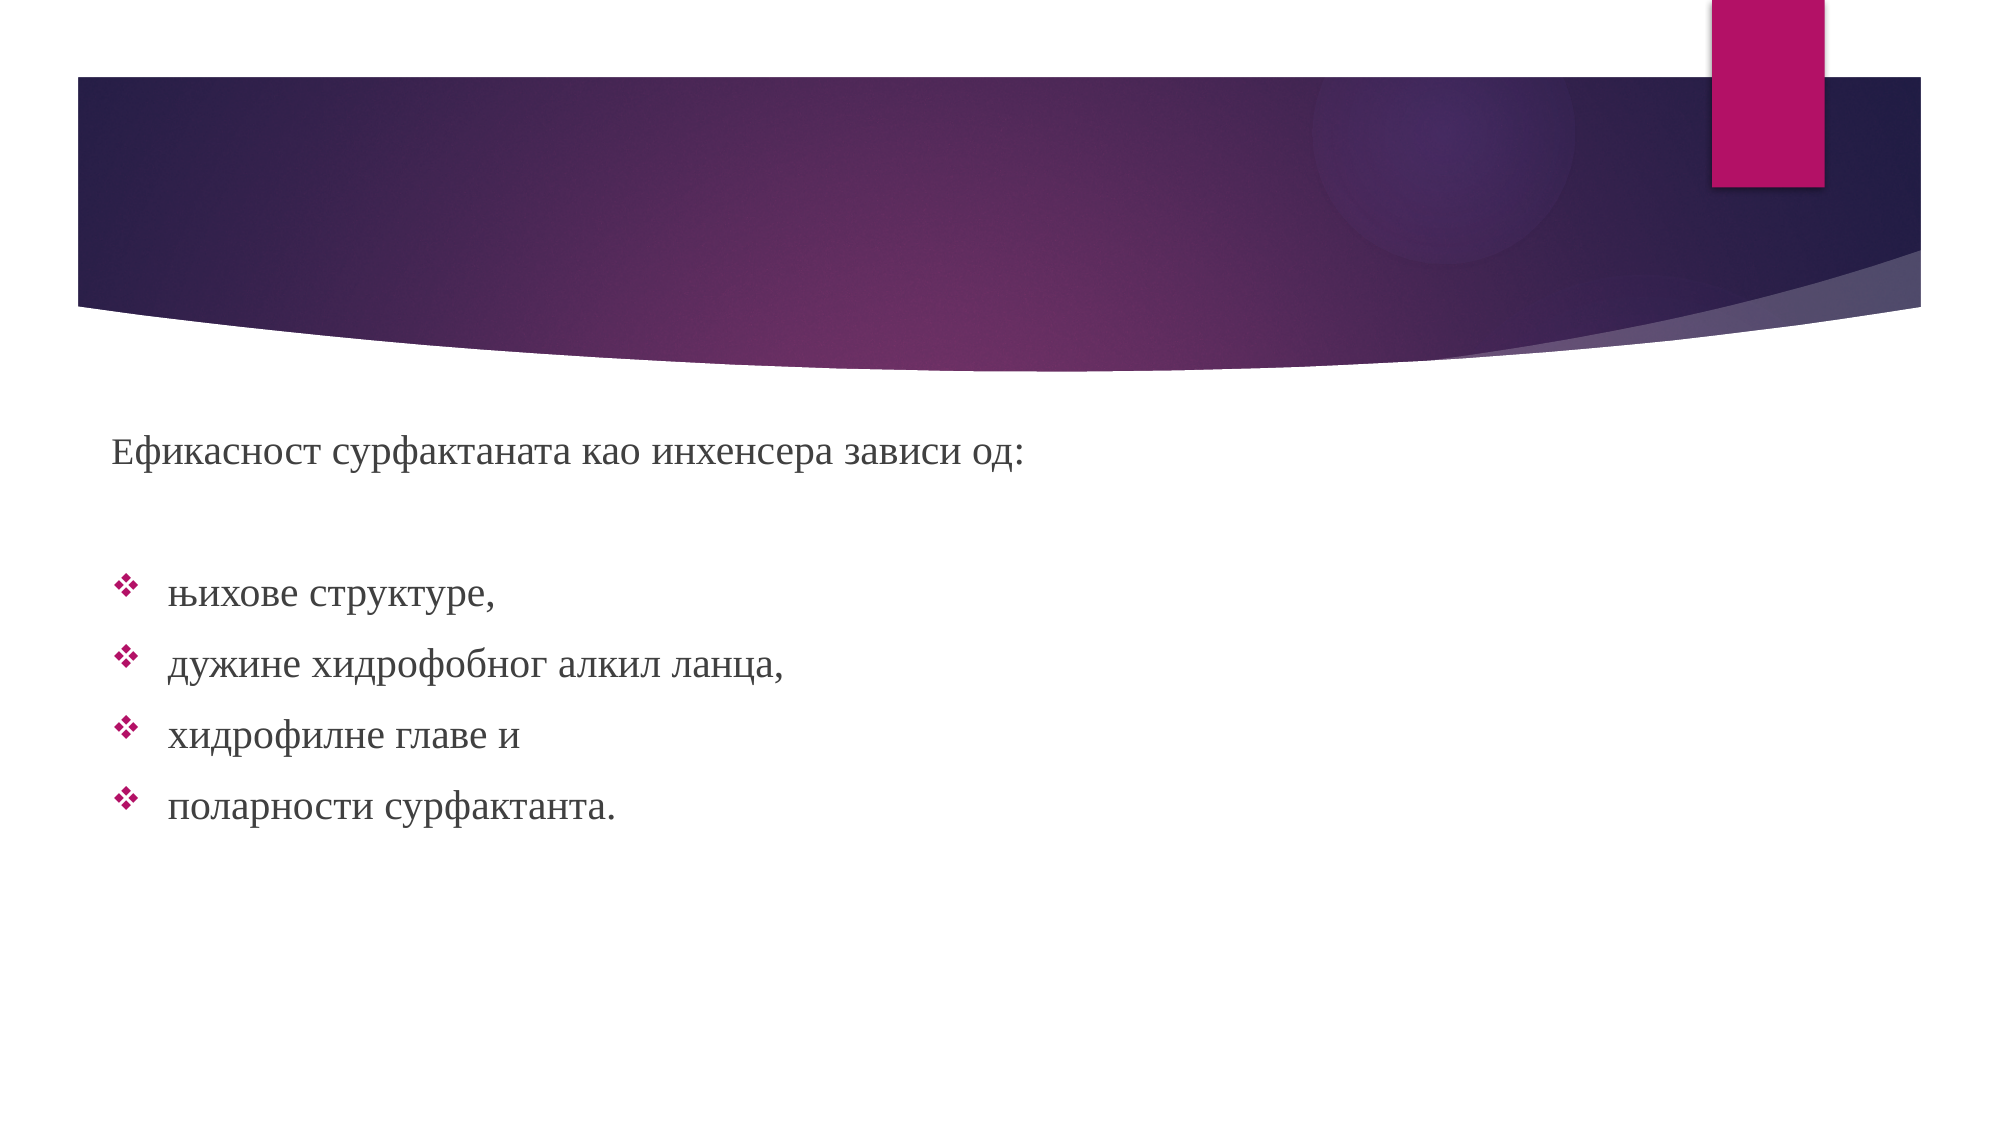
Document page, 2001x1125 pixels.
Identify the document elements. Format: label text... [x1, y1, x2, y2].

list Eфикасност сурфактаната као инхенсера зависи од: њихове структуре, дужине хидрофобног алкил ланца, хидрофилне главе и поларности сурфактанта. [96, 415, 1797, 1125]
